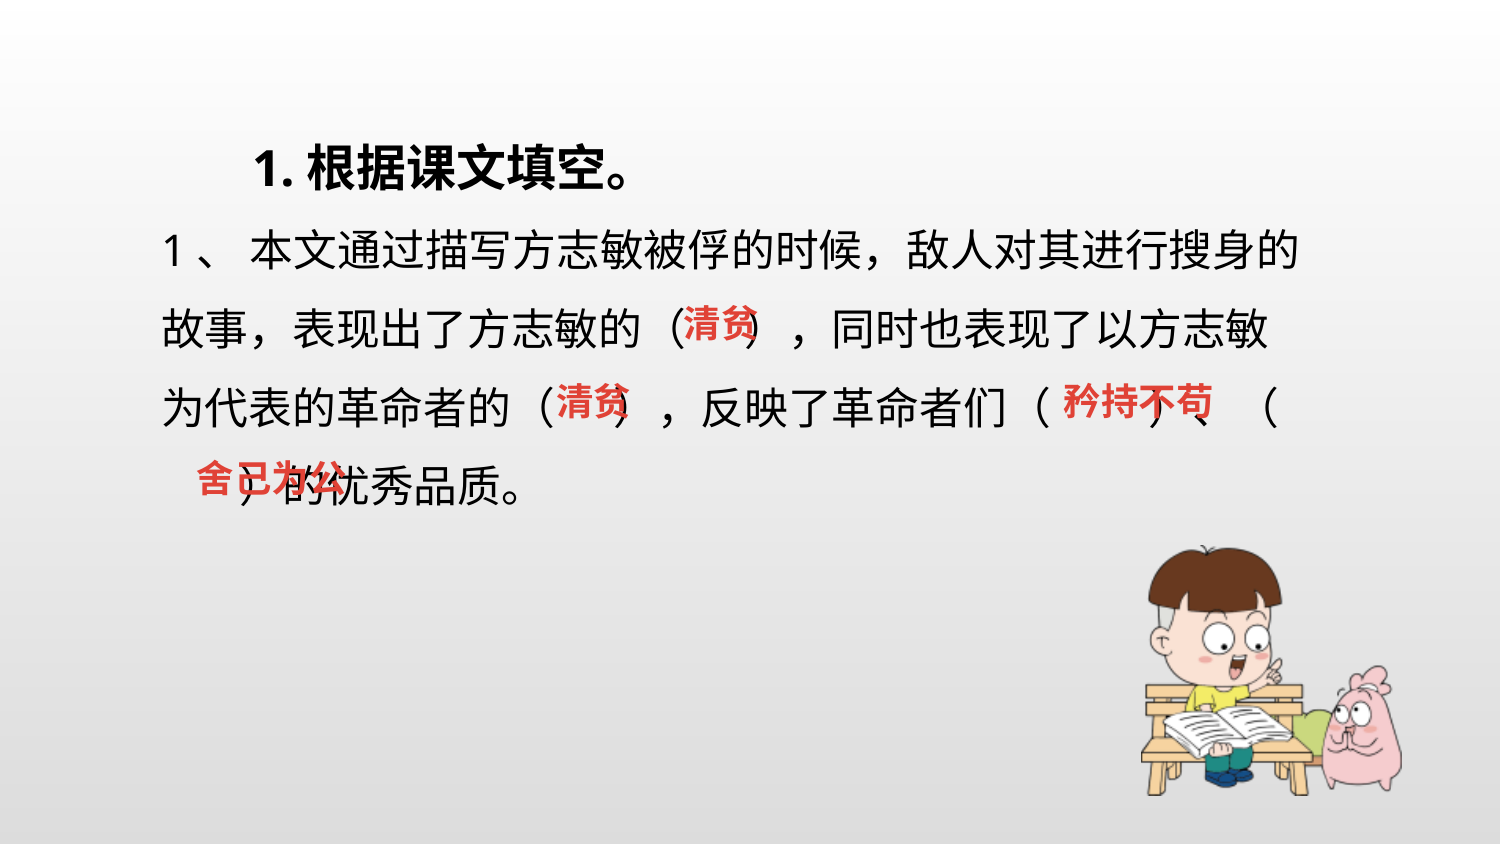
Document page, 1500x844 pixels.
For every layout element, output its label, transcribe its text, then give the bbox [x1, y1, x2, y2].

text_box 1.根据课文填空。 1、 本文通过描写方志敏被俘的时候，敌人对其进行搜身的故事，表现出了方志敏的（ ），同时也表现了以方志敏为代表的革命者的（ ），反映了革命者们（ ）、（ ）的优秀品质。 [149, 101, 1315, 518]
picture [1141, 545, 1402, 796]
text_box 舍己为公 [185, 448, 364, 506]
text_box 清贫 [672, 294, 771, 351]
text_box 清贫 [544, 372, 644, 429]
text_box 矜持不苟 [1052, 372, 1231, 429]
